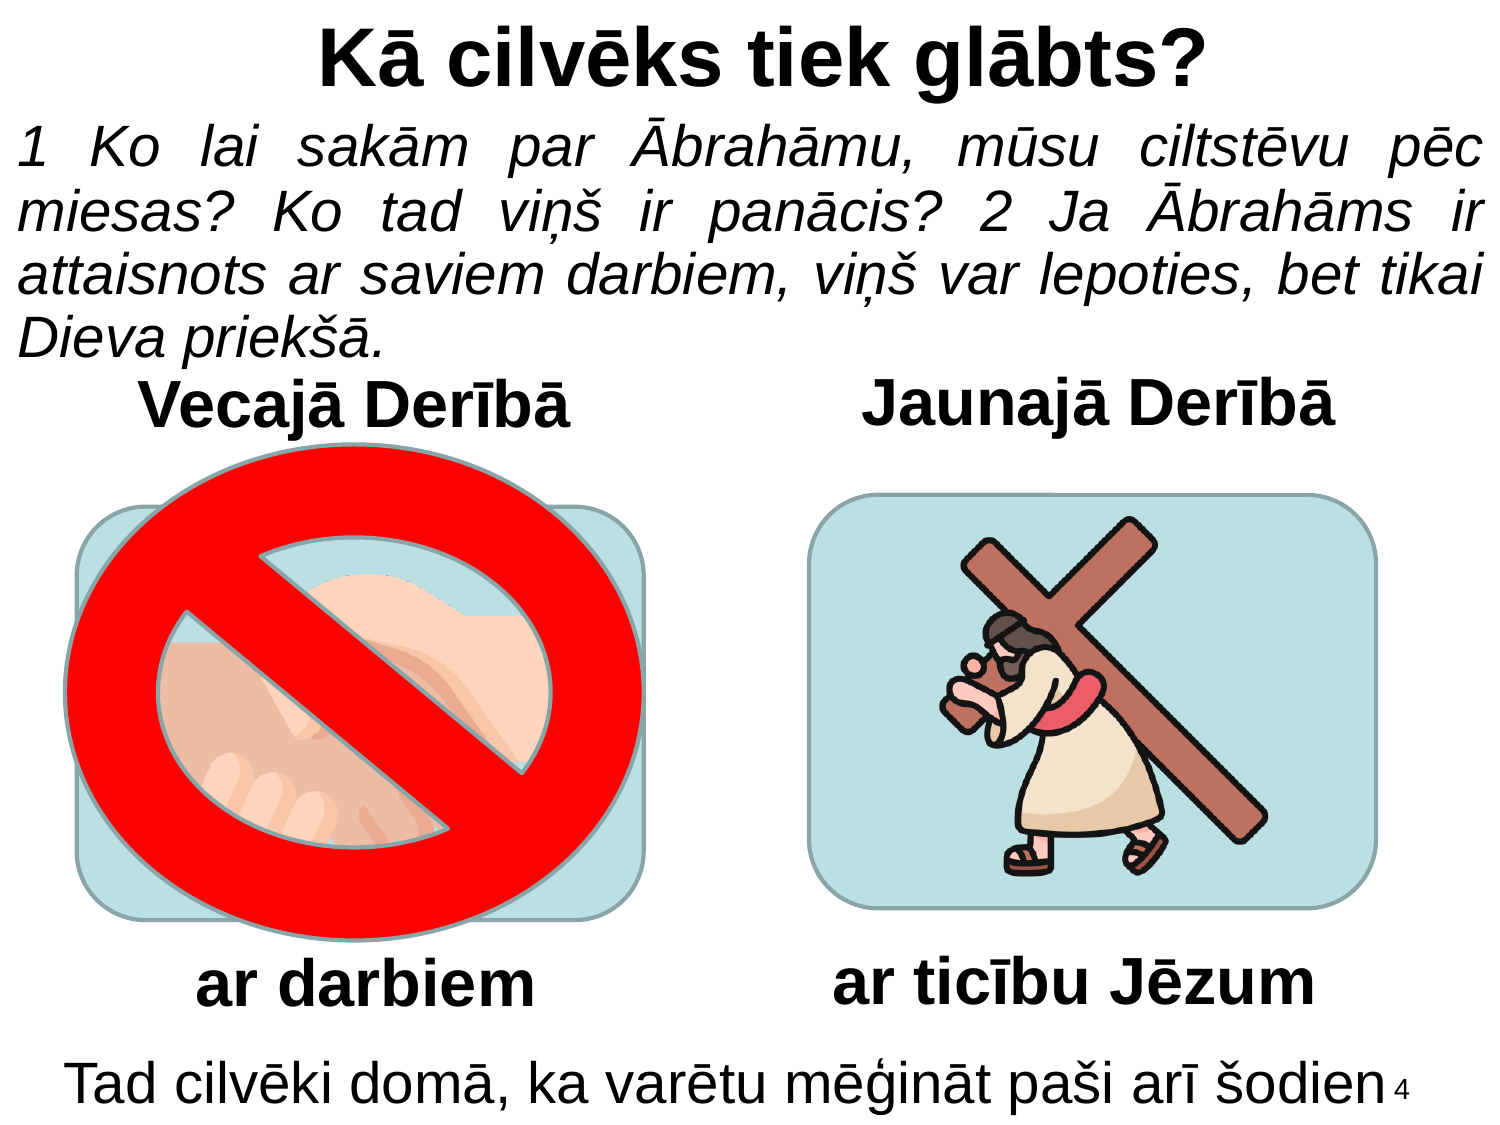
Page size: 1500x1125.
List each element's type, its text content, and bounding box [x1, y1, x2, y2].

text_box [548, 504, 646, 674]
text_box [588, 711, 646, 921]
text_box [806, 492, 1379, 911]
text_box [74, 765, 142, 923]
text_box [588, 542, 646, 842]
text_box ar ticību Jēzum [809, 930, 1341, 1026]
text_box Jaunajā Derībā [844, 351, 1353, 447]
picture [903, 494, 1304, 895]
text_box [74, 504, 161, 620]
text_box ar darbiem [135, 931, 597, 1027]
text_box Vecajā Derībā [112, 353, 597, 448]
text_box [62, 521, 142, 864]
text_box [161, 442, 548, 505]
text_box Tad cilvēki domā, ka varētu mēģināt paši arī šodien [29, 1038, 1424, 1123]
picture [147, 506, 584, 943]
text_box 1 Ko lai sakām par Ābrahāmu, mūsu ciltstēvu pēc miesas? Ko tad viņš ir panācis? 2 Ja Ābrahāms ir attaisnots ar saviem darbiem, viņš var lepoties, bet tikai Dieva priekšā. [0, 101, 1500, 279]
slide_number 4 [1074, 1062, 1426, 1125]
title Kā cilvēks tiek glābts? [88, 0, 1439, 101]
